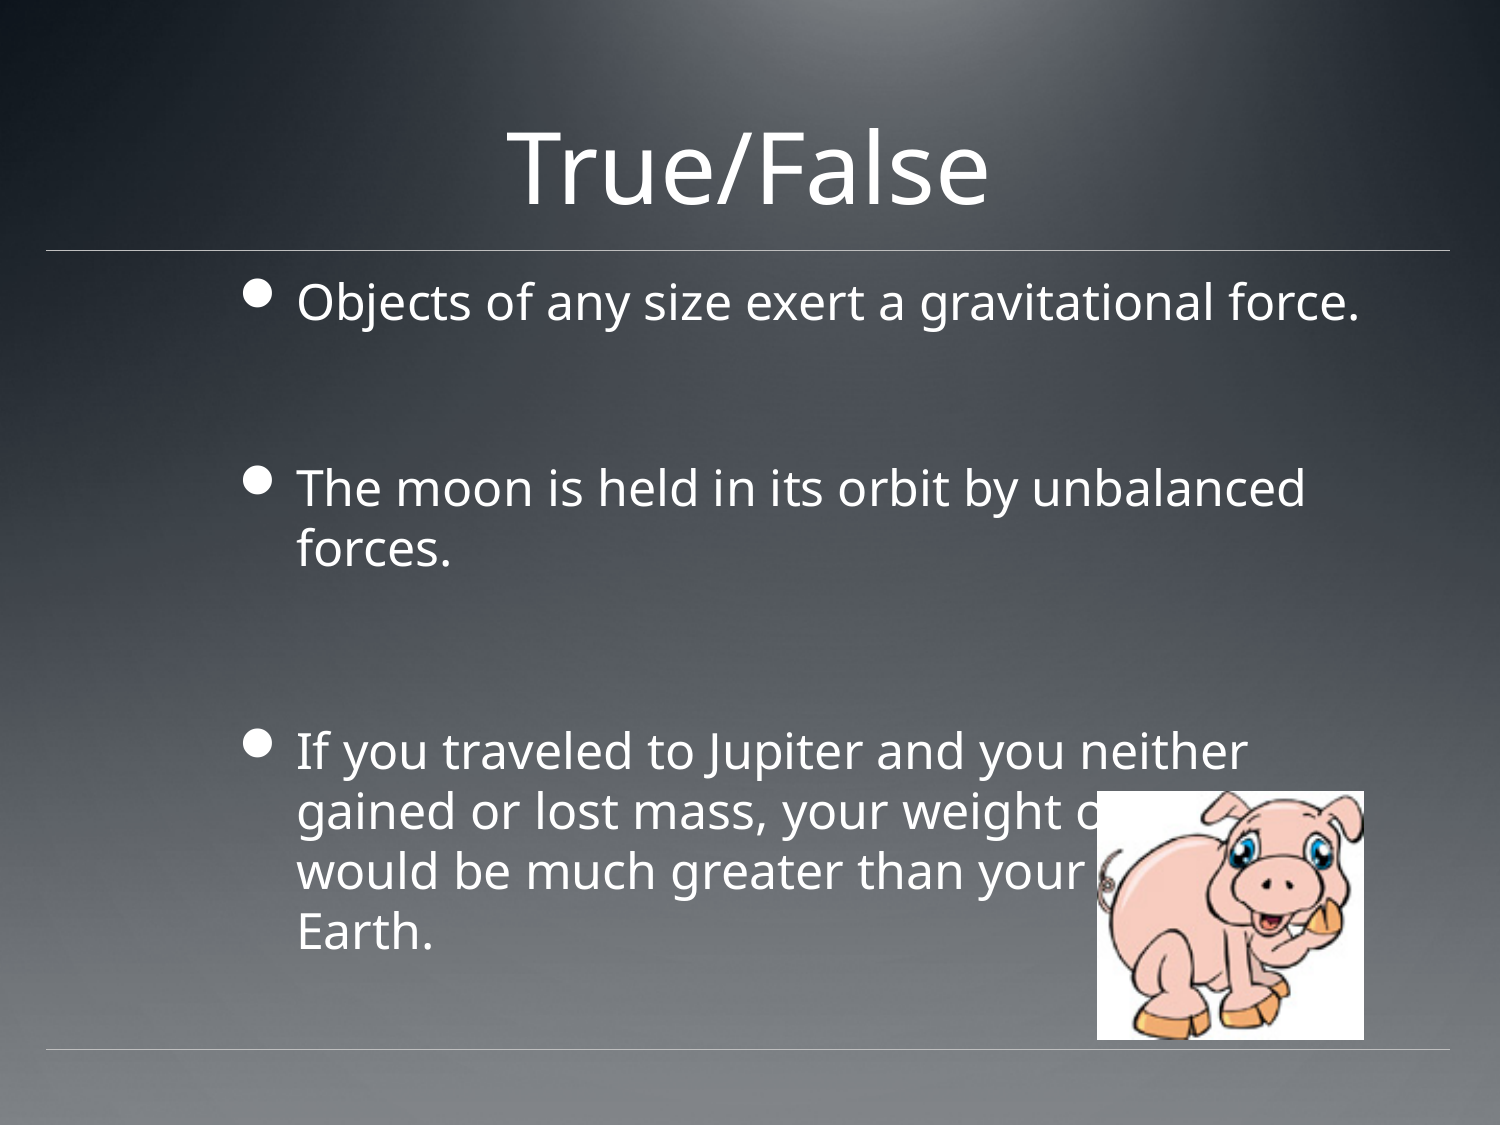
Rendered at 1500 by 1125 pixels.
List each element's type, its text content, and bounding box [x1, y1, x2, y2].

picture [1095, 789, 1366, 1042]
list Objects of any size exert a gravitational force. The moon is held in its orbit by unbalanced forces. If you traveled to Jupiter and you neither gained or lost mass, your weight on Jupiter would be much greater than your weight on Earth. [223, 262, 1394, 1024]
title True/False [105, 17, 1394, 233]
